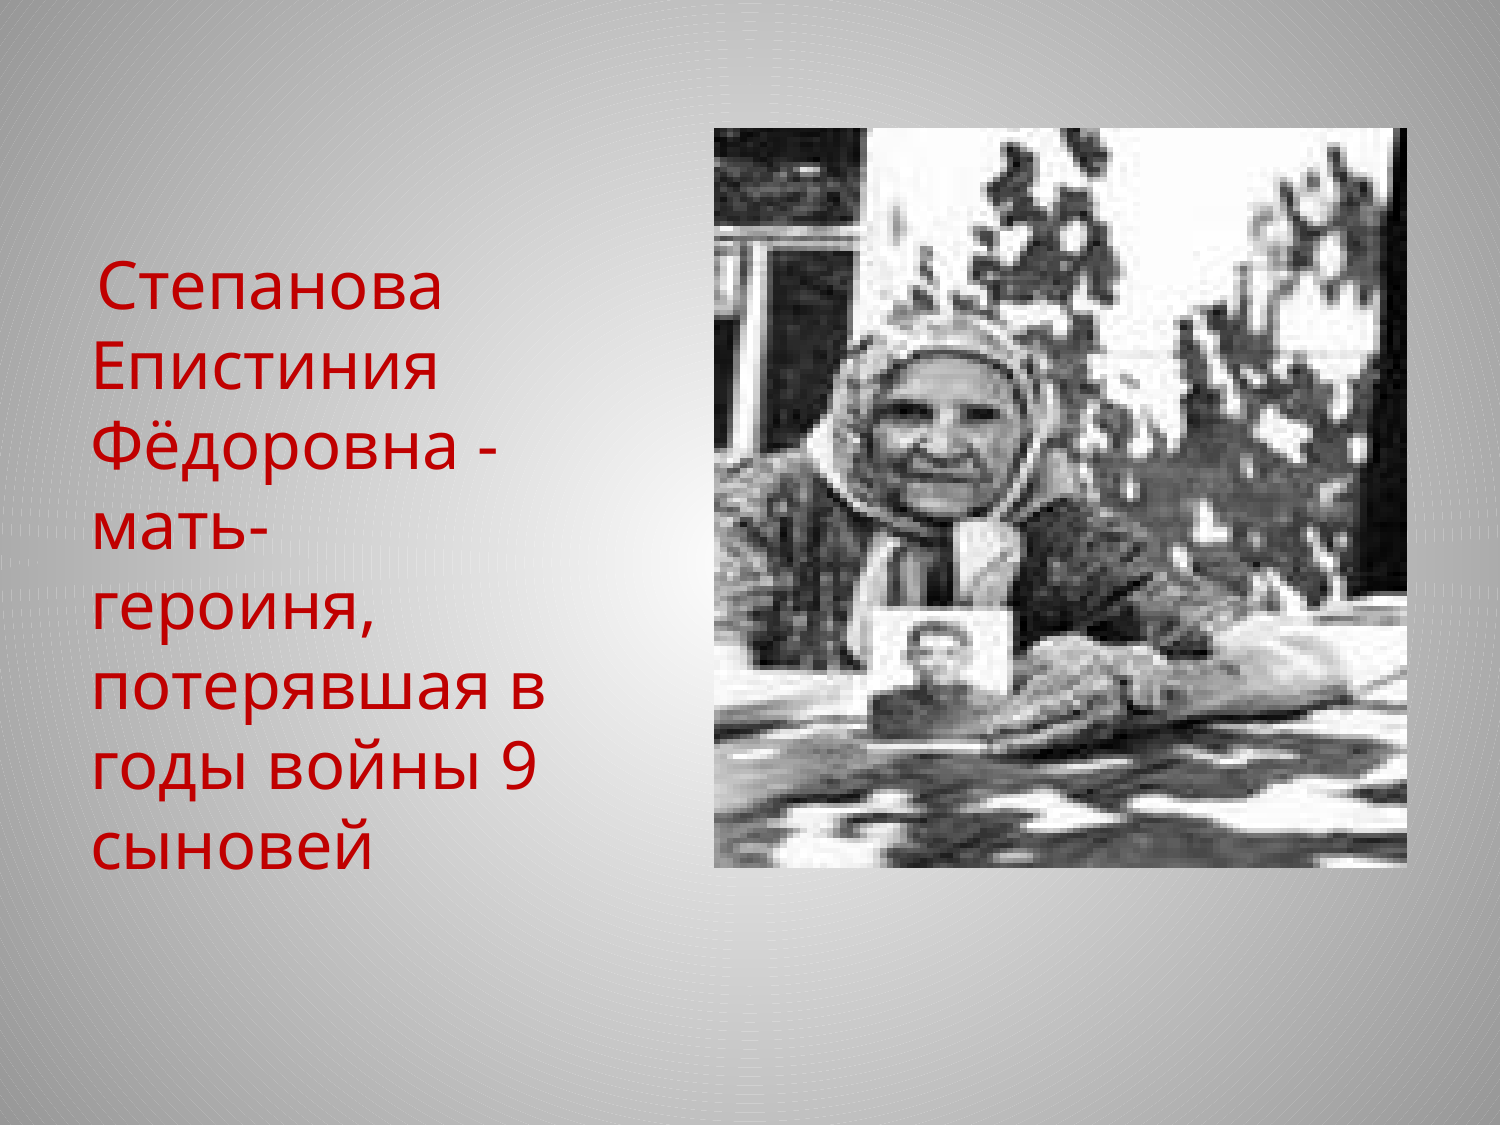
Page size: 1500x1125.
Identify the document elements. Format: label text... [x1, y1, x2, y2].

list Степанова Епистиния Фёдоровна - мать-героиня, потерявшая в годы войны 9 сыновей [75, 235, 569, 1005]
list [714, 128, 1407, 868]
